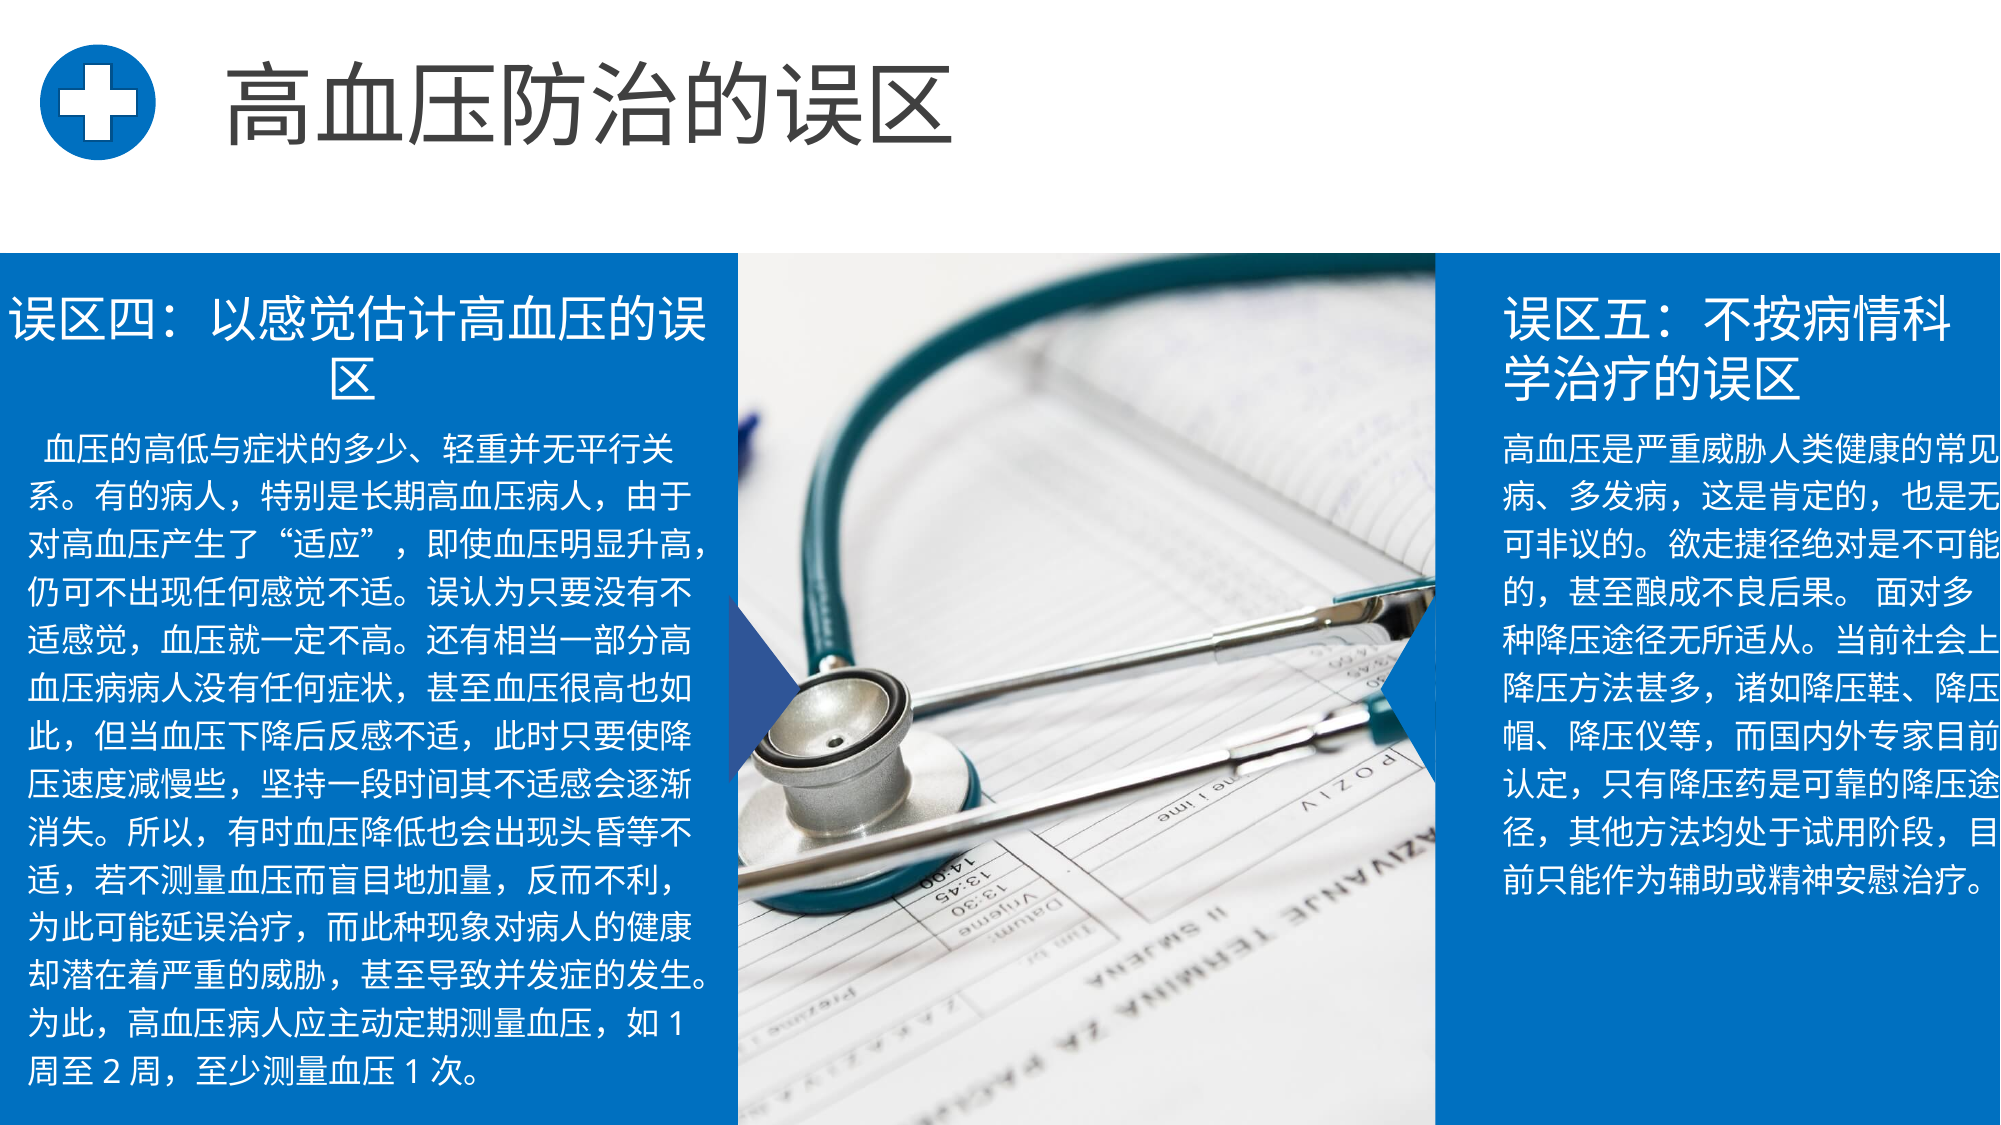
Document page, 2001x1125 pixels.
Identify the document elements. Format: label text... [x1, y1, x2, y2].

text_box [1380, 253, 2000, 1125]
text_box [432, 252, 1565, 1125]
text_box 高血压防治的误区 [201, 36, 979, 168]
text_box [0, 253, 801, 1125]
